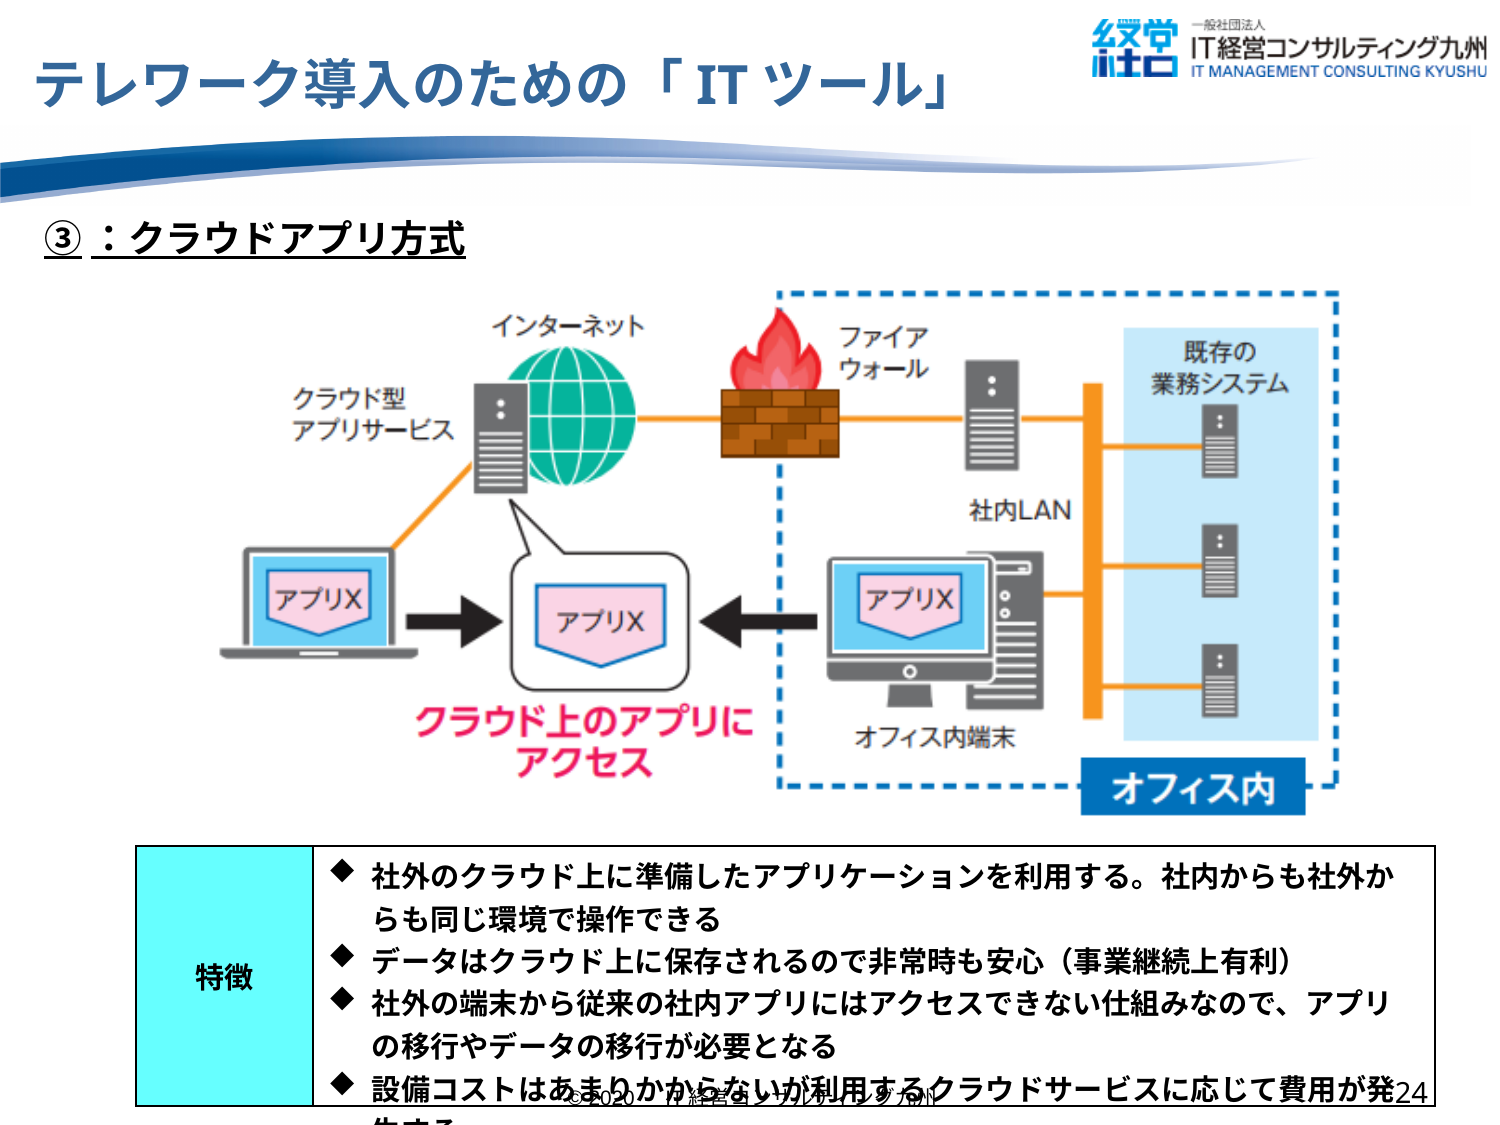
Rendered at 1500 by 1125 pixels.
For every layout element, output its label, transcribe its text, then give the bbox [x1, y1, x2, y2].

title テレワーク導入のための「ITツール」 [17, 42, 1350, 125]
picture [194, 278, 1385, 851]
slide_number 23 [1329, 1066, 1495, 1120]
text_box ③：クラウドアプリ方式 [29, 208, 481, 268]
table_header 特徴 [137, 847, 312, 1105]
picture [1, 126, 1470, 206]
table_header 社外のクラウド上に準備したアプリケーションを利用する。社内からも社外からも同じ環境で操作できる データはクラウド上に保存されるので非常時も安心（事業継続上有利） 社外の端末から従来の社内アプリにはアクセスできない仕組みなので、アプリの移行やデータの移行が必要となる 設備コストはあまりかからないが利用するクラウドサービスに応じて費用が発生する [314, 847, 1434, 1105]
